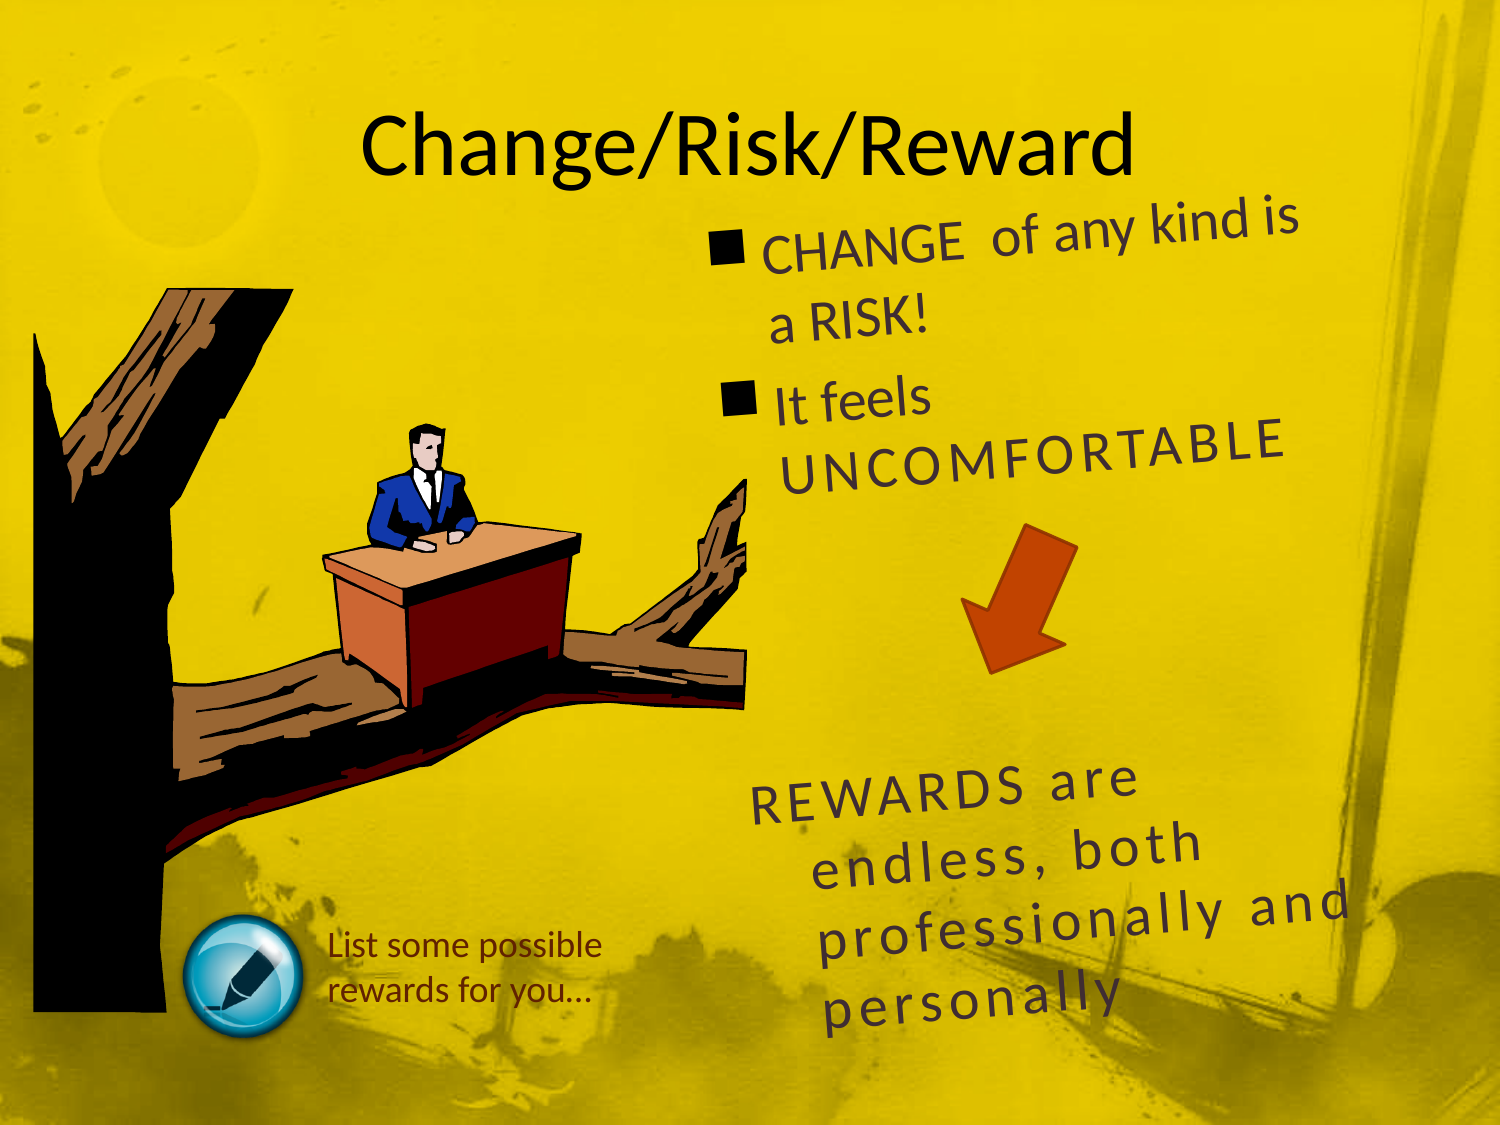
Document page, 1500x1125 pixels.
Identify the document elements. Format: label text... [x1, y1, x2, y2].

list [33, 287, 748, 1013]
picture [174, 912, 314, 1051]
text_box [960, 523, 1079, 675]
title Change/Risk/Reward [75, 45, 1425, 233]
list CHANGE of any kind is a RISK! It feels UNCOMFORTABLE REWARDS are endless, both professionally and personally [687, 162, 1417, 1076]
